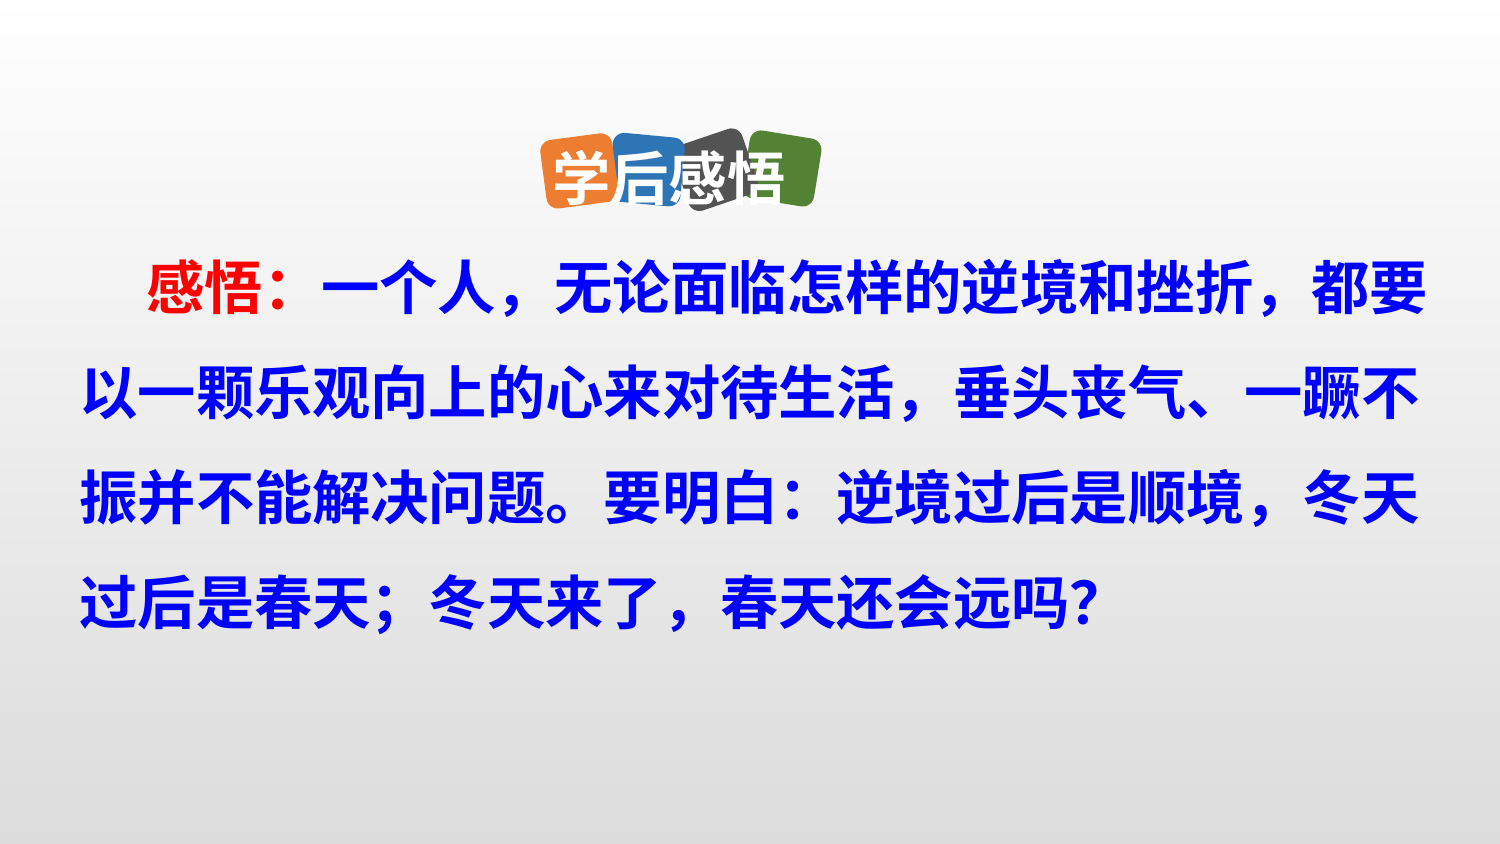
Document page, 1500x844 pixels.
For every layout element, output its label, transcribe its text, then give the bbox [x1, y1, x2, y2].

text_box 感悟：一个人，无论面临怎样的逆境和挫折，都要以一颗乐观向上的心来对待生活，垂头丧气、一蹶不振并不能解决问题。要明白：逆境过后是顺境，冬天过后是春天；冬天来了，春天还会远吗？ [64, 209, 1459, 644]
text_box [537, 114, 824, 208]
